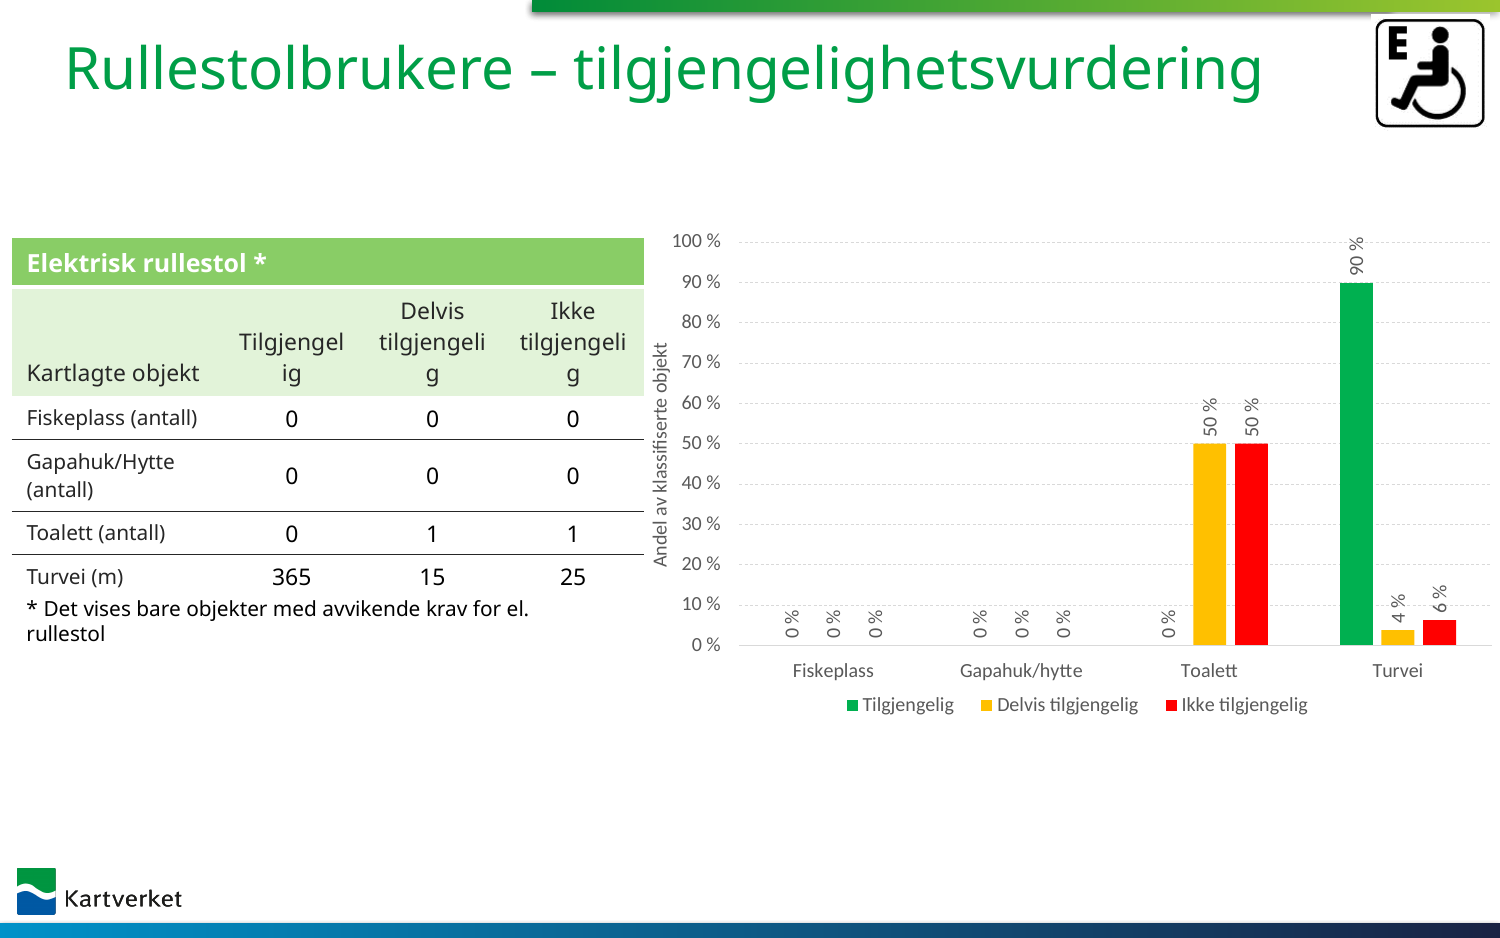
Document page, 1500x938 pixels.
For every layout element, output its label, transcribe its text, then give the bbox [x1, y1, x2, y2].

table_cell 0 [362, 440, 503, 511]
table_cell 0 [222, 440, 362, 511]
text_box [1371, 13, 1491, 133]
table_cell Delvis tilgjengelig [362, 289, 503, 396]
table_cell 0 [503, 440, 638, 511]
table_cell 365 [222, 555, 362, 588]
table_cell Tilgjengelig [222, 289, 362, 396]
table_cell 25 [503, 555, 638, 598]
text_box Rullestolbrukere – tilgjengelighetsvurdering [49, 12, 1372, 109]
picture [643, 218, 1500, 728]
table_header Elektrisk rullestol * [12, 238, 638, 285]
table_cell Fiskeplass (antall) [12, 396, 222, 439]
table_cell 0 [362, 396, 503, 439]
table_cell Kartlagte objekt [12, 289, 222, 396]
table_cell Ikke tilgjengelig [503, 289, 638, 396]
text_box * Det vises bare objekter med avvikende krav for el. rullestol [11, 588, 597, 653]
table_cell Gapahuk/Hytte (antall) [12, 440, 222, 511]
table_cell 0 [503, 396, 638, 439]
table_cell Turvei (m) [12, 555, 222, 588]
table_cell 1 [503, 512, 638, 554]
table_cell Toalett (antall) [12, 512, 222, 554]
table_cell 0 [222, 396, 362, 439]
table_cell 15 [362, 555, 503, 588]
table_cell 0 [222, 512, 362, 554]
table_cell 1 [362, 512, 503, 554]
